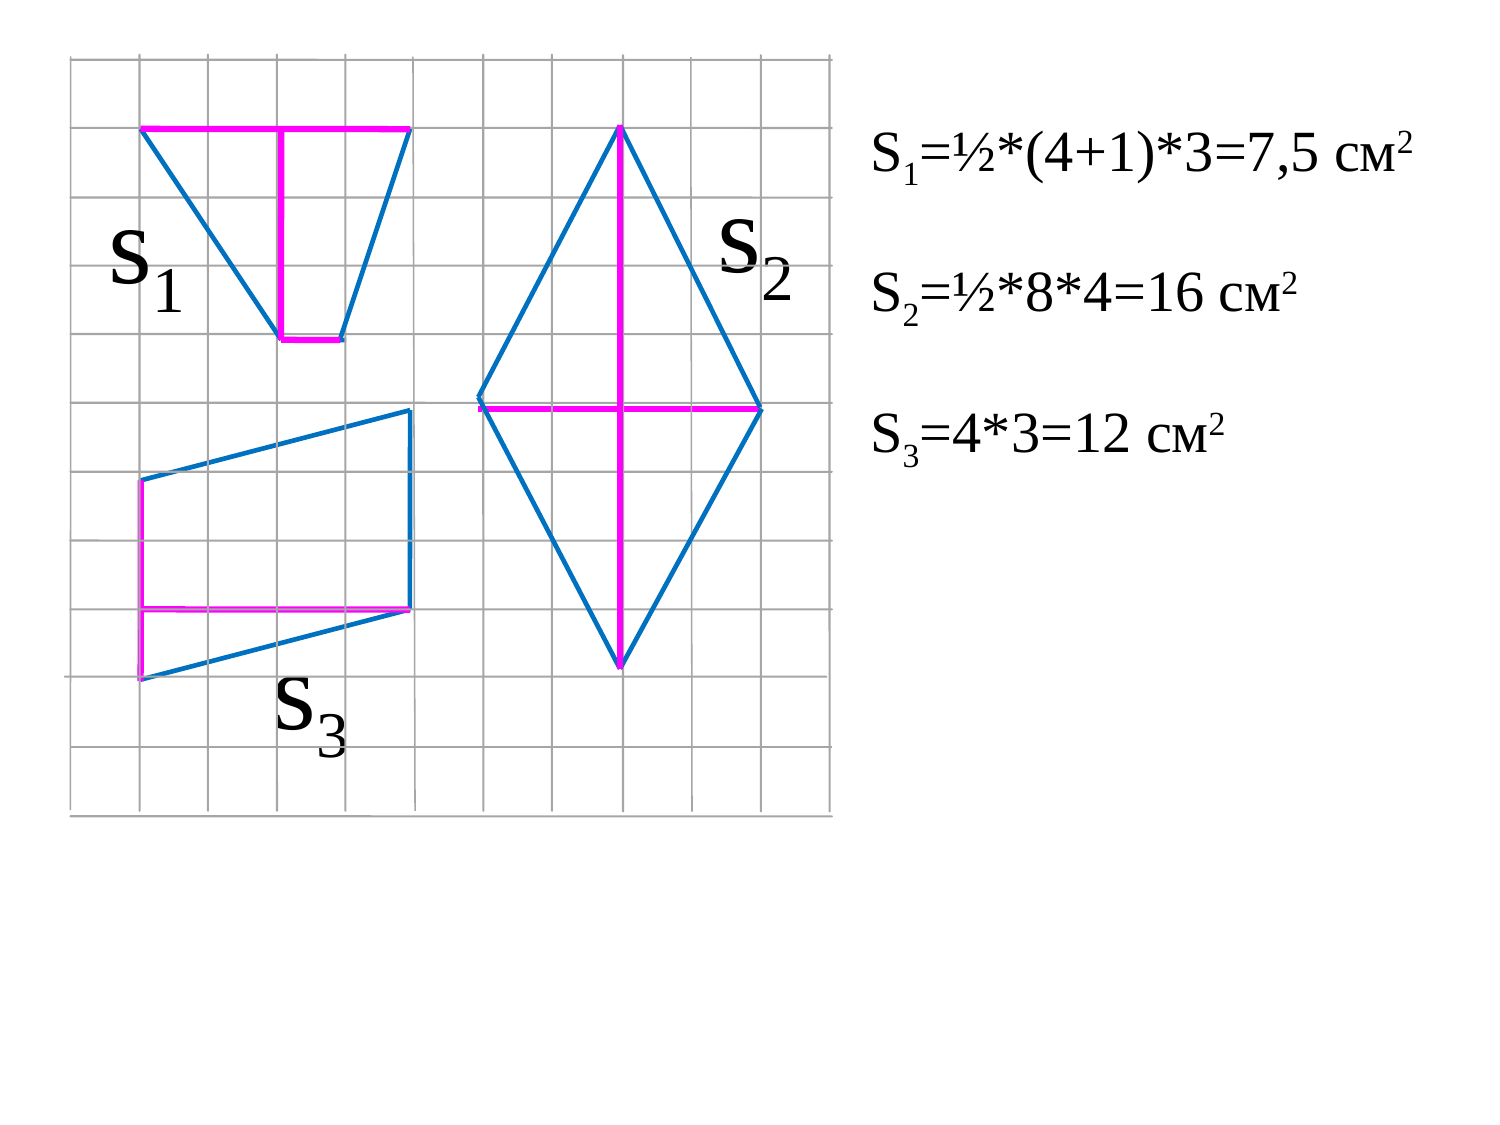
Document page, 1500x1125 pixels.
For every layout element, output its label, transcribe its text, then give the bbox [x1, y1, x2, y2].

text_box S1=½*(4+1)*3=7,5 см2 [855, 105, 1465, 200]
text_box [477, 125, 619, 396]
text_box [623, 125, 761, 408]
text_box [269, 198, 481, 270]
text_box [477, 396, 615, 670]
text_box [625, 414, 762, 669]
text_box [105, 163, 317, 305]
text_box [64, 54, 833, 817]
text_box S3=4*3=12 см2 [855, 386, 1465, 482]
text_box S2=½*8*4=16 см2 [855, 246, 1465, 341]
